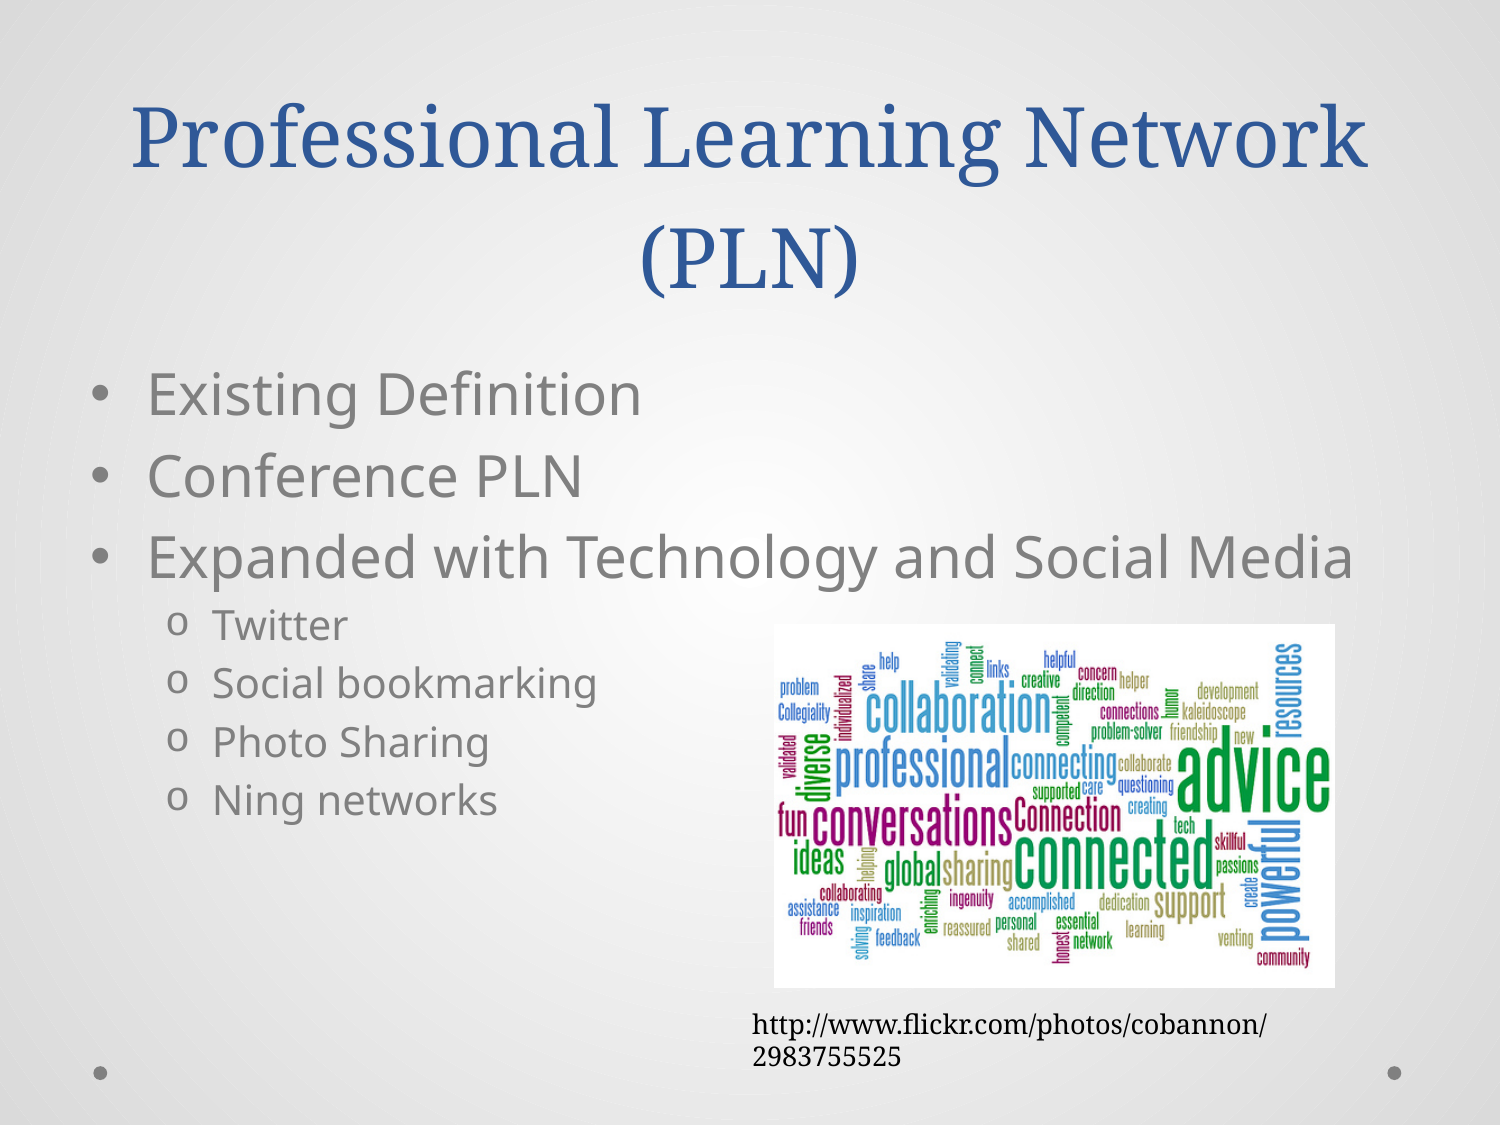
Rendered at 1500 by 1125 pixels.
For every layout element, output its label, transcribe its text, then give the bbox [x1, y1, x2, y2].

list Existing Definition Conference PLN Expanded with Technology and Social Media Twitter Social bookmarking Photo Sharing Ning networks [75, 350, 1425, 1005]
picture [774, 624, 1335, 988]
title Professional Learning Network (PLN) [75, 50, 1425, 313]
text_box http://www.flickr.com/photos/cobannon/2983755525 [737, 999, 1400, 1080]
